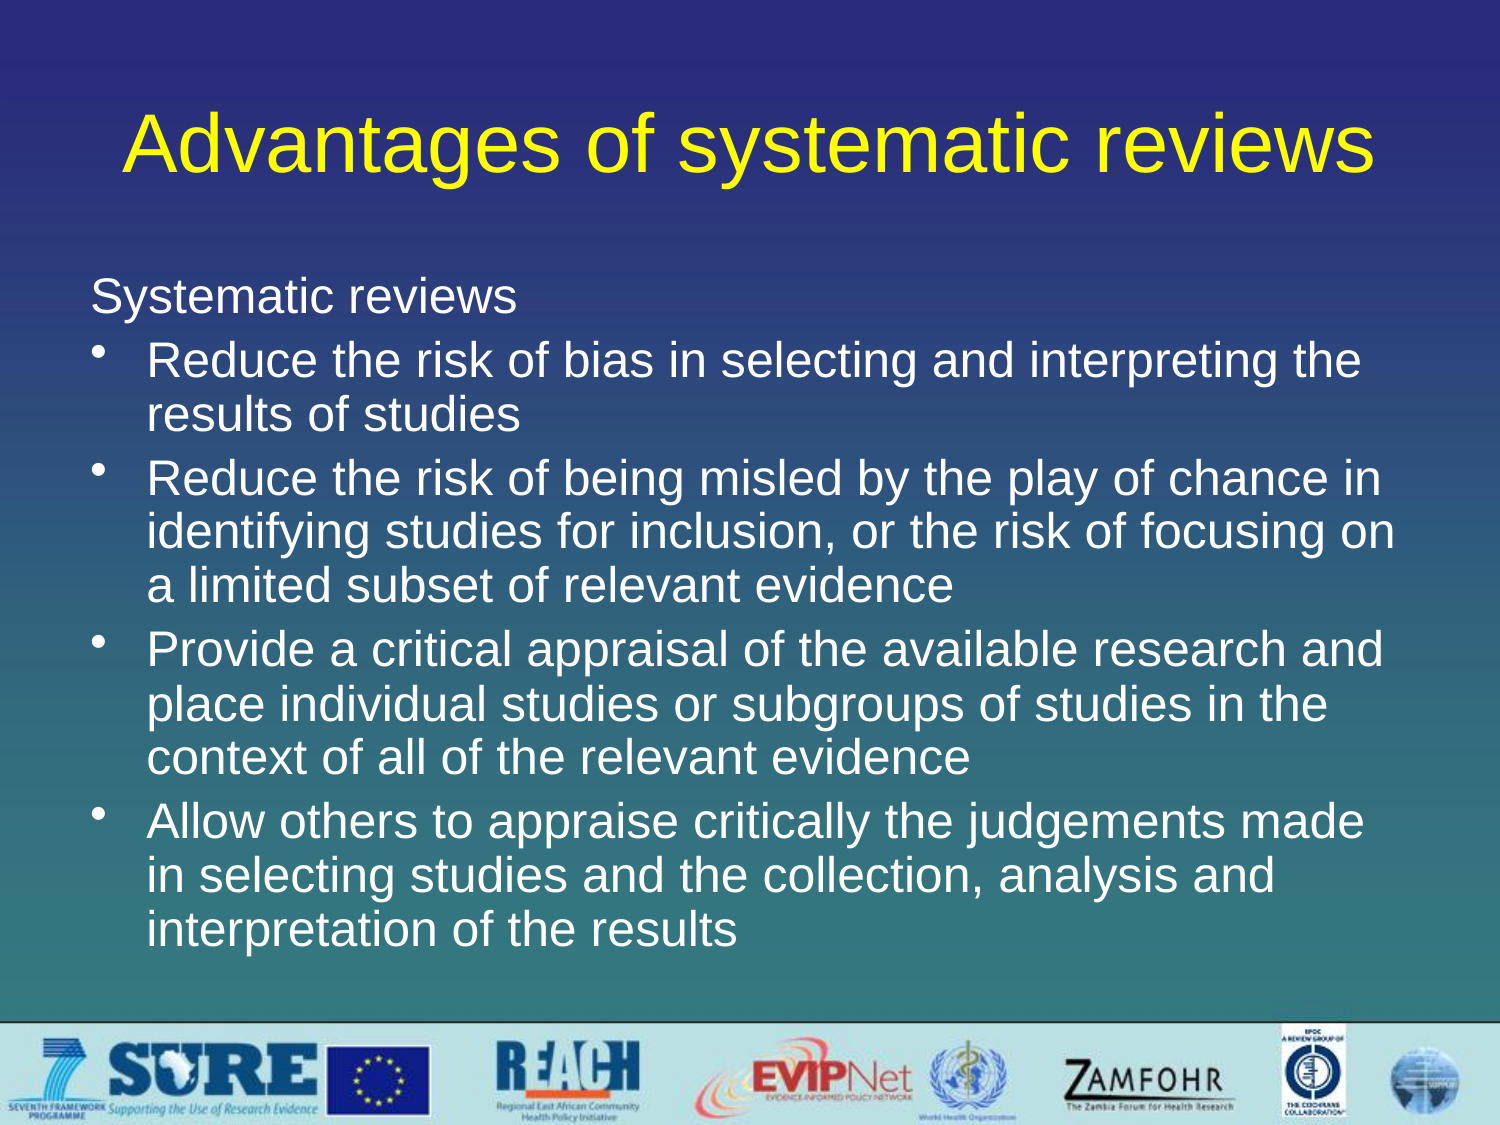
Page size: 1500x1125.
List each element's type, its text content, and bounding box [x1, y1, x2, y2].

title Advantages of systematic reviews [74, 44, 1426, 233]
picture [0, 0, 1500, 1125]
list Systematic reviews Reduce the risk of bias in selecting and interpreting the results of studies Reduce the risk of being misled by the play of chance in identifying studies for inclusion, or the risk of focusing on a limited subset of relevant evidence Provide a critical appraisal of the available research and place individual studies or subgroups of studies in the context of all of the relevant evidence Allow others to appraise critically the judgements made in selecting studies and the collection, analysis and interpretation of the results [74, 262, 1426, 1006]
